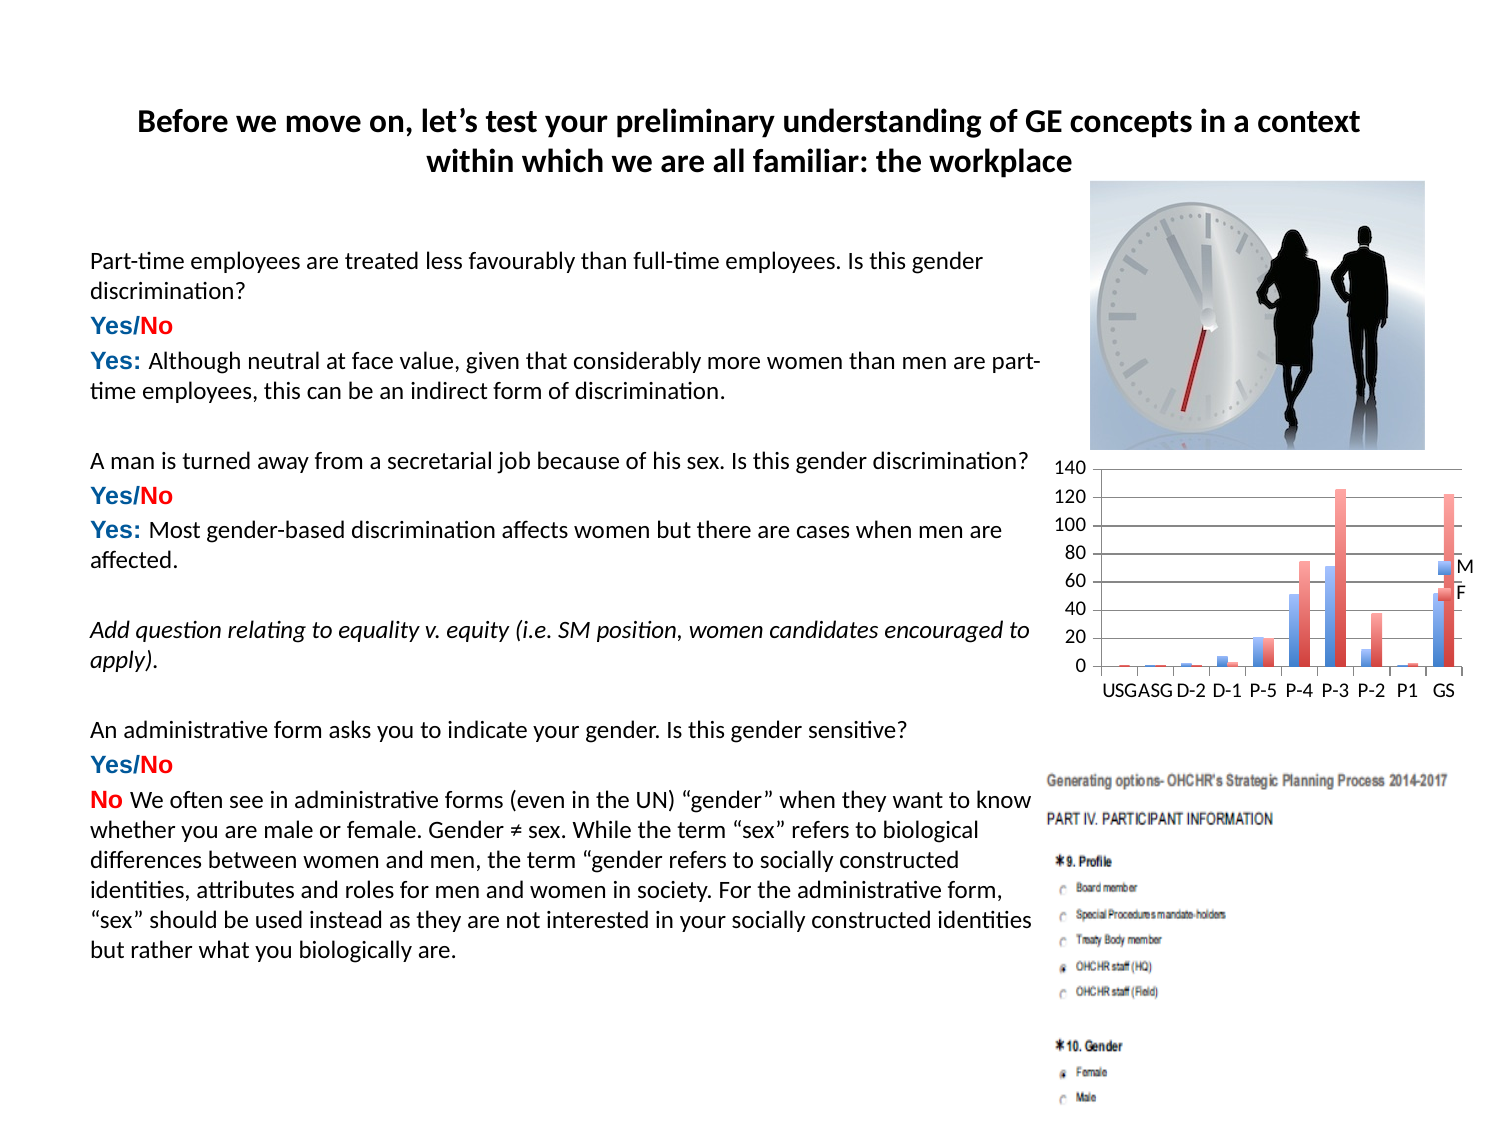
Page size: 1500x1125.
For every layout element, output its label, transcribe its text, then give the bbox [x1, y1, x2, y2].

picture [1089, 180, 1426, 435]
picture [1014, 768, 1500, 1125]
chart [979, 435, 1494, 727]
title Before we move on, let’s test your preliminary understanding of GE concepts in a context within which we are all familiar: the workplace [75, 45, 1425, 233]
list Part-time employees are treated less favourably than full-time employees. Is this gender discrimination? Yes/No Yes: Although neutral at face value, given that considerably more women than men are part-time employees, this can be an indirect form of discrimination. A man is turned away from a secretarial job because of his sex. Is this gender discrimination? Yes/No Yes: Most gender-based discrimination affects women but there are cases when men are affected. Add question relating to equality v. equity (i.e. SM position, women candidates encouraged to apply). An administrative form asks you to indicate your gender. Is this gender sensitive? Yes/No No We often see in administrative forms (even in the UN) “gender” when they want to know whether you are male or female. Gender ≠ sex. While the term “sex” refers to biological differences between women and men, the term “gender refers to socially constructed identities, attributes and roles for men and women in society. For the administrative form, “sex” should be used instead as they are not interested in your socially constructed identities but rather what you biologically are. [75, 236, 1074, 1035]
